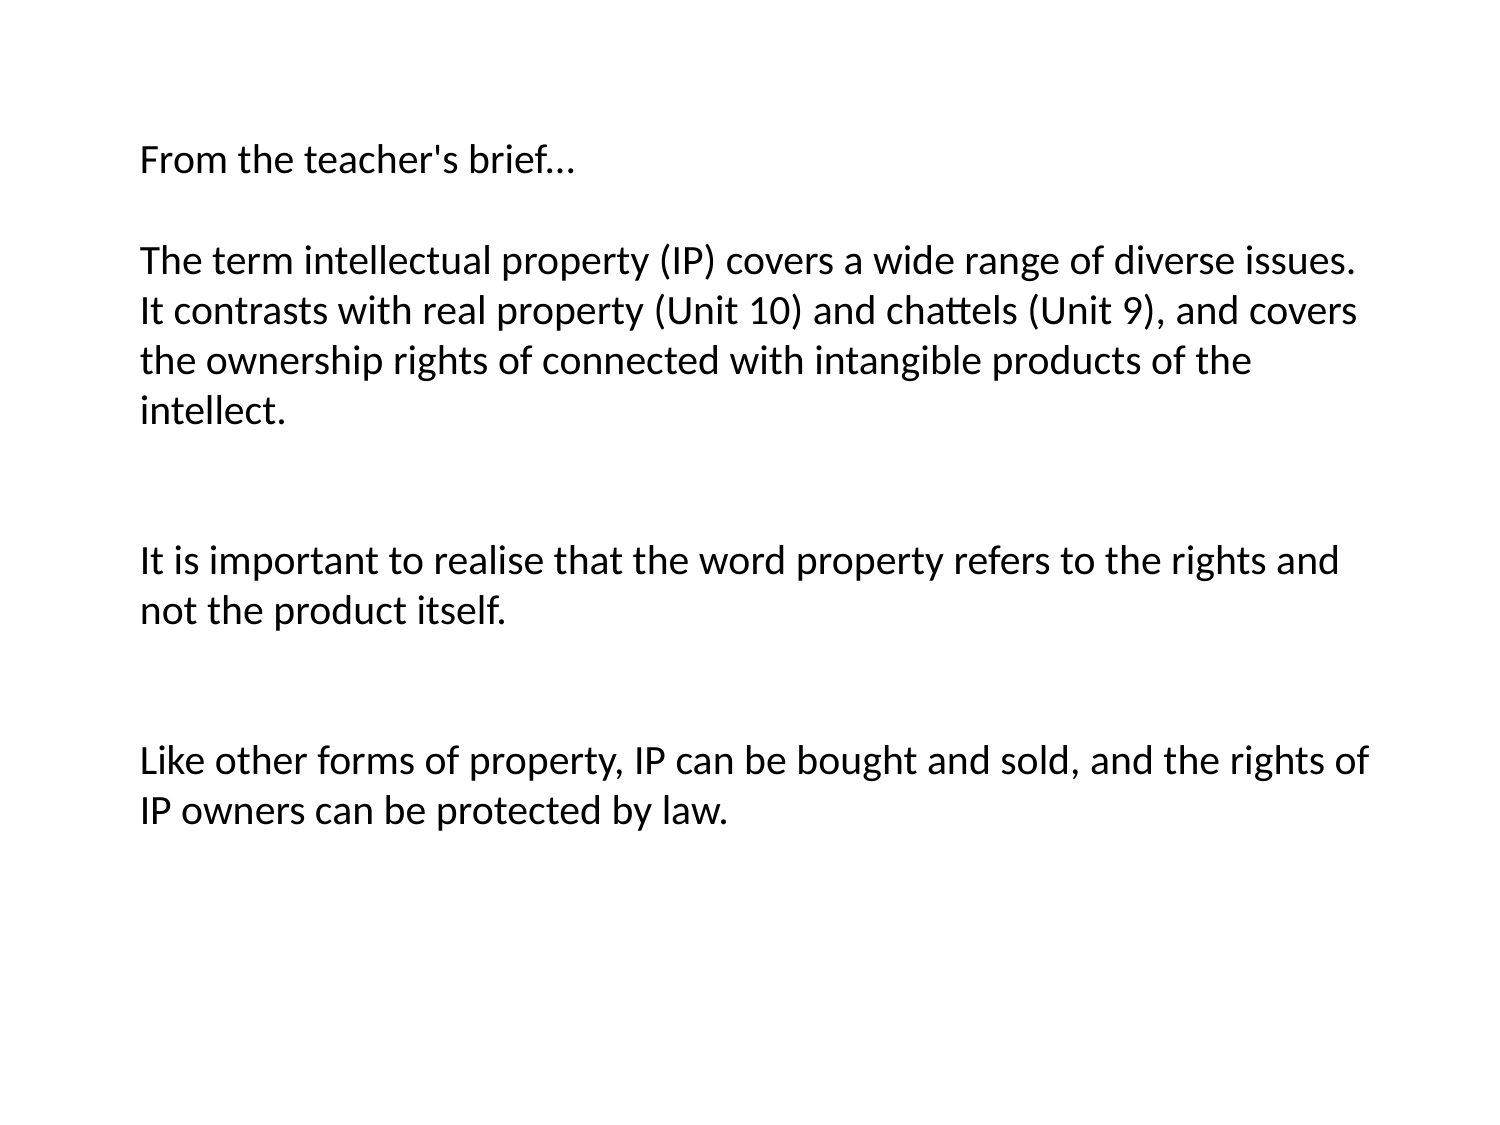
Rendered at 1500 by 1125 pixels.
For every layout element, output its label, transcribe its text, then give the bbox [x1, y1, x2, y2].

text_box From the teacher's brief... The term intellectual property (IP) covers a wide range of diverse issues. It contrasts with real property (Unit 10) and chattels (Unit 9), and covers the ownership rights of connected with intangible products of the intellect. It is important to realise that the word property refers to the rights and not the product itself. Like other forms of property, IP can be bought and sold, and the rights of IP owners can be protected by law. [124, 124, 1388, 840]
